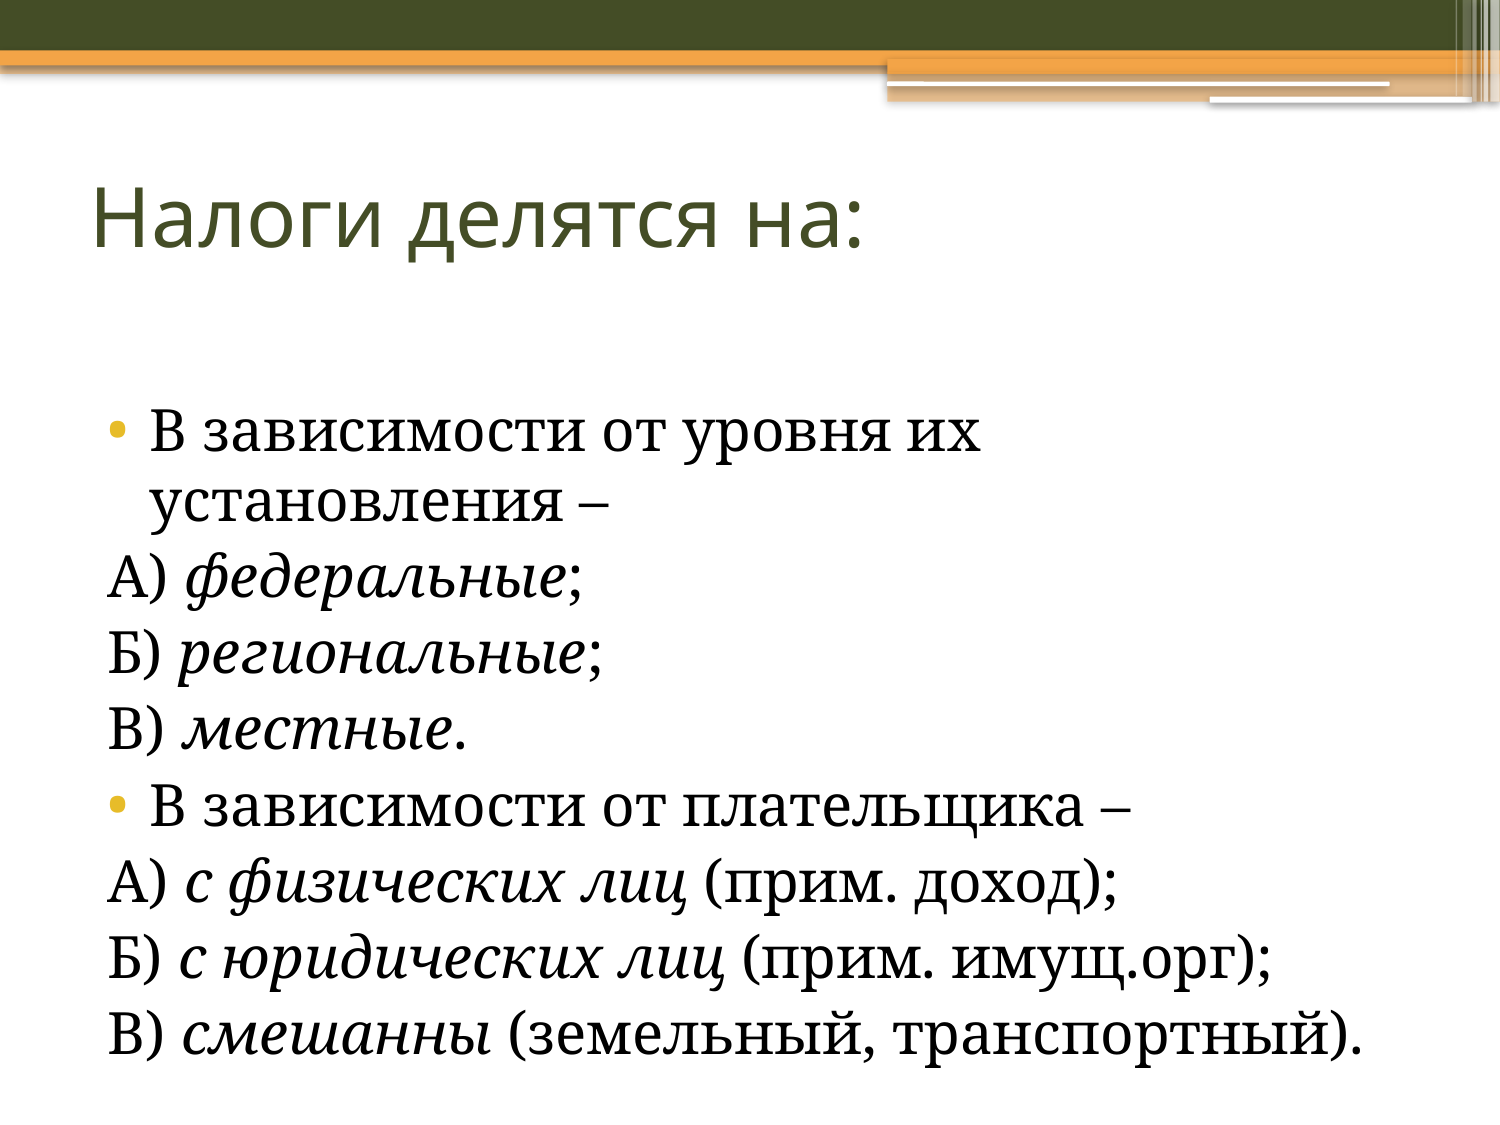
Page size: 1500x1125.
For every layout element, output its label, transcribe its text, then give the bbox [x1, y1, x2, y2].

title Налоги делятся на: [75, 125, 1425, 303]
list В зависимости от уровня их установления – А) федеральные; Б) региональные; В) местные. В зависимости от плательщика – А) с физических лиц (прим. доход); Б) с юридических лиц (прим. имущ.орг); В) смешанны (земельный, транспортный). [75, 385, 1425, 1047]
